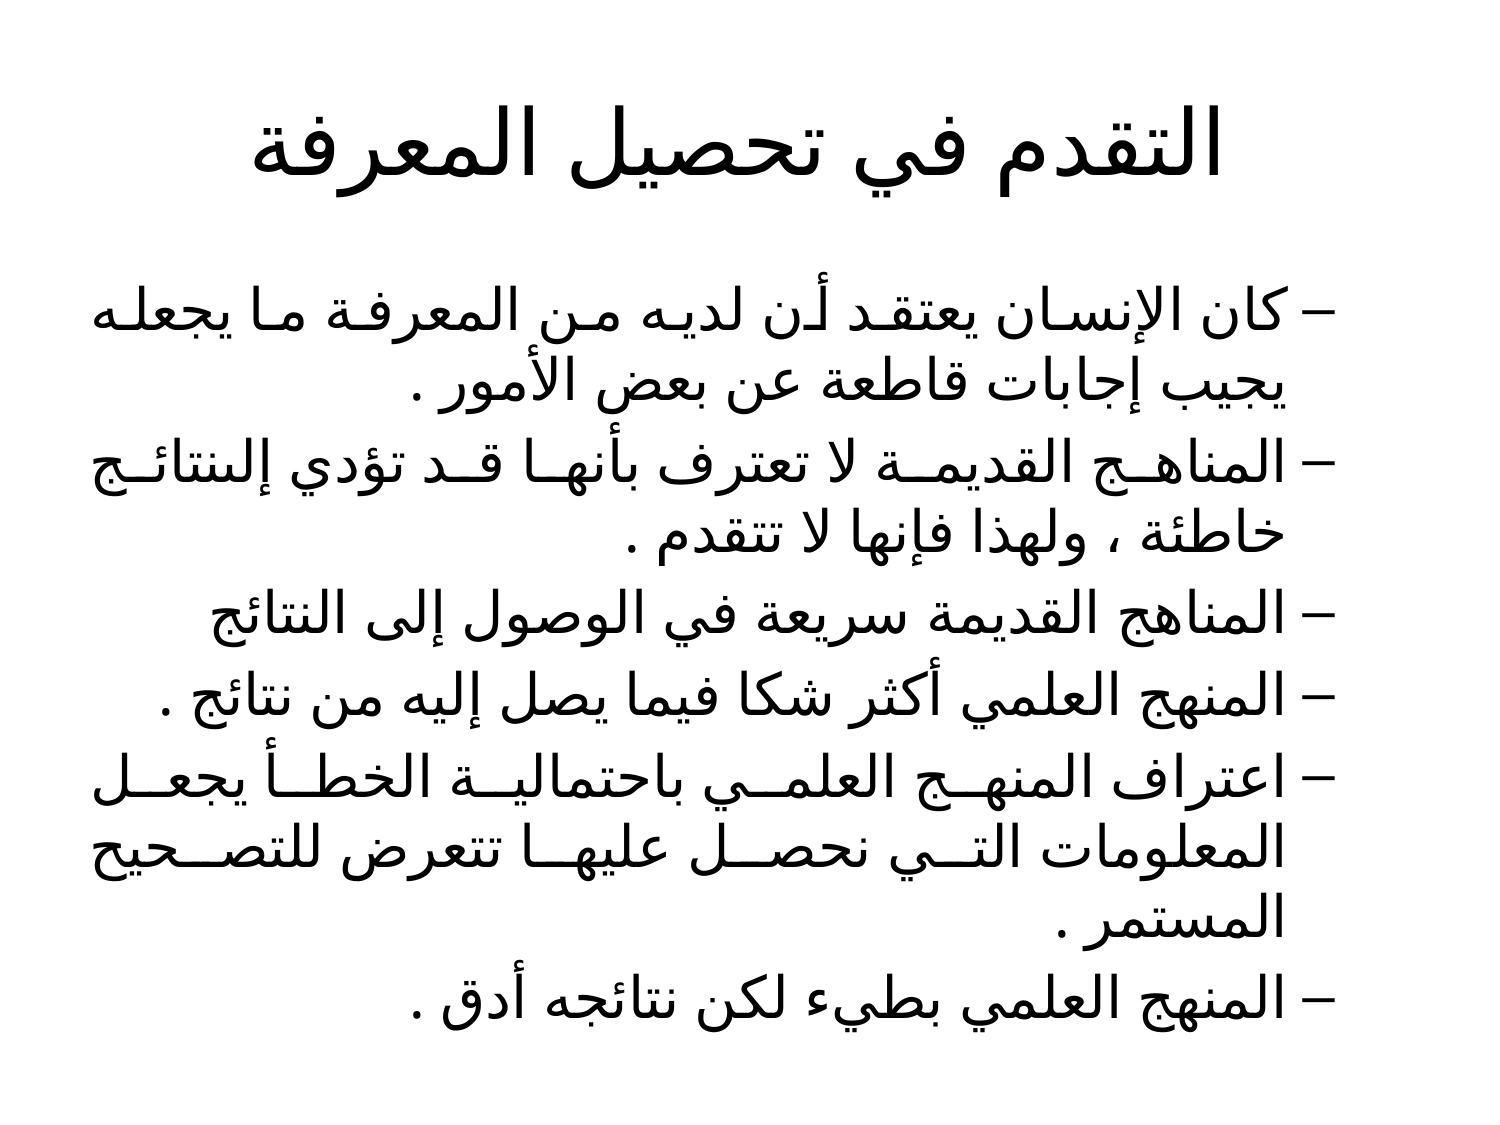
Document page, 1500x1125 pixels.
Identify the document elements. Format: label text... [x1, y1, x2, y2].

list كان الإنسان يعتقد أن لديه من المعرفة ما يجعله يجيب إجابات قاطعة عن بعض الأمور . المناهج القديمة لا تعترف بأنها قد تؤدي إلىنتائج خاطئة ، ولهذا فإنها لا تتقدم . المناهج القديمة سريعة في الوصول إلى النتائج المنهج العلمي أكثر شكا فيما يصل إليه من نتائج . اعتراف المنهج العلمي باحتمالية الخطأ يجعل المعلومات التي نحصل عليها تتعرض للتصحيح المستمر . المنهج العلمي بطيء لكن نتائجه أدق . [75, 264, 1425, 1000]
title التقدم في تحصيل المعرفة [75, 45, 1425, 233]
